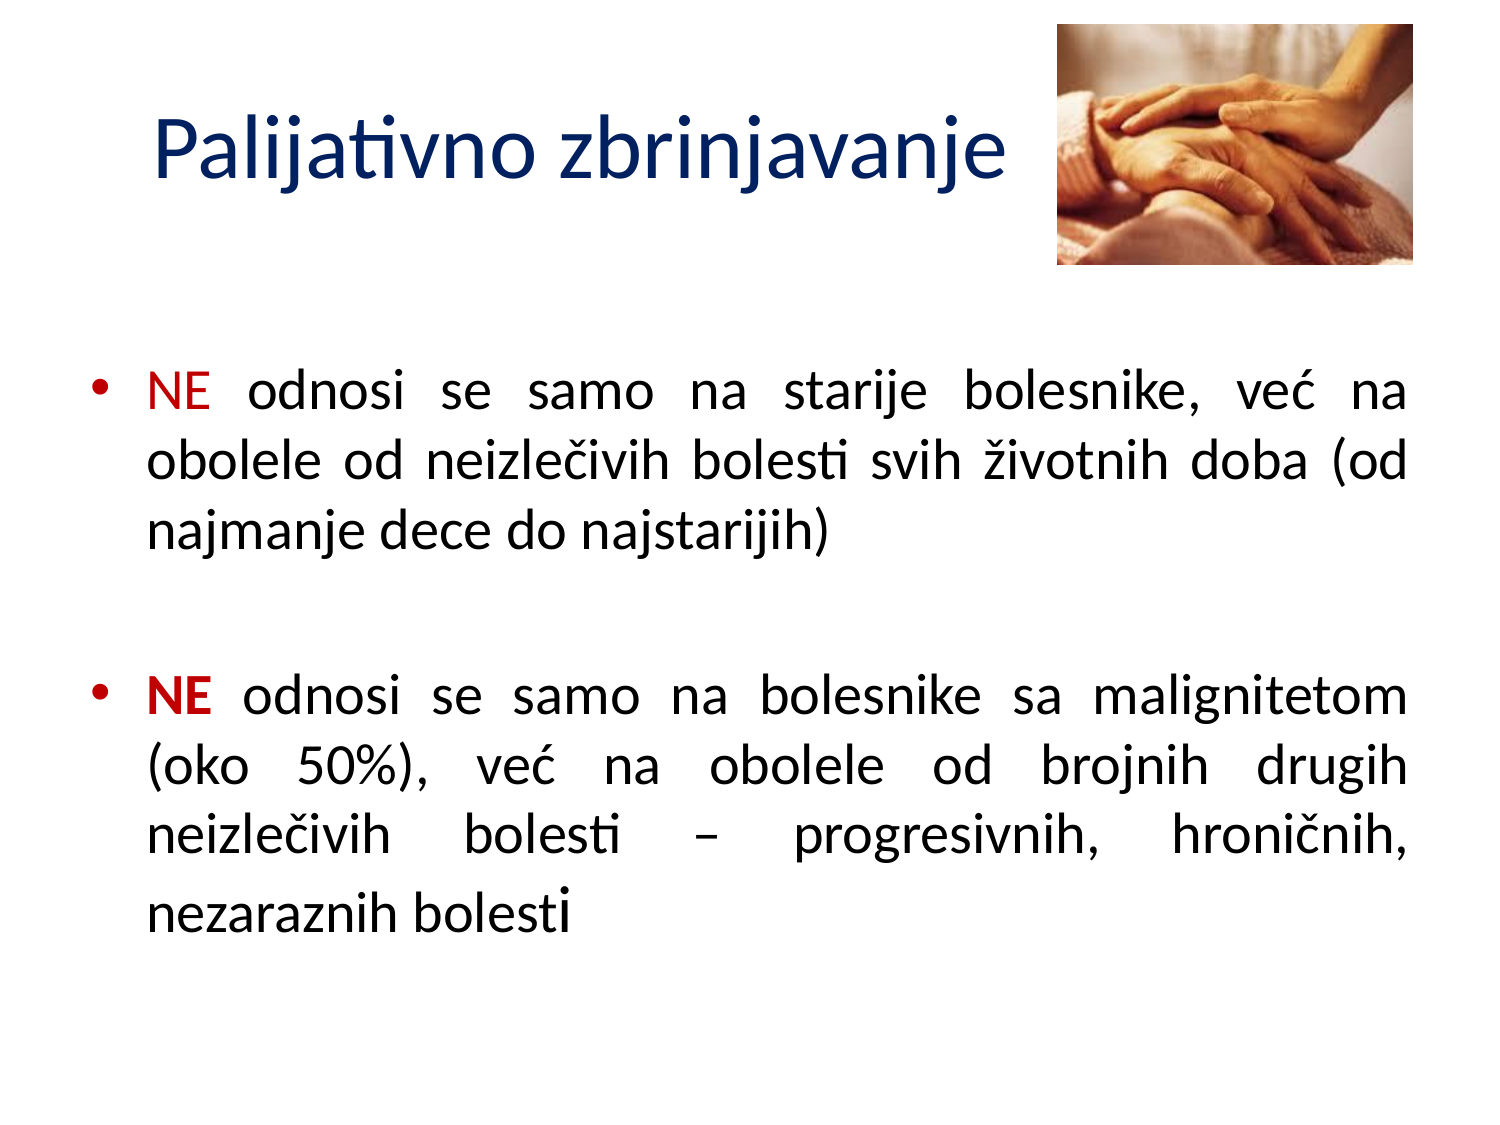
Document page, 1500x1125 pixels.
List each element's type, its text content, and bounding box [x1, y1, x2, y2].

list NE odnosi se samo na starije bolesnike, već na obolele od neizlečivih bolesti svih životnih doba (od najmanje dece do najstarijih) NE odnosi se samo na bolesnike sa malignitetom (oko 50%), već na obolele od brojnih drugih neizlečivih bolesti – progresivnih, hroničnih, nezaraznih bolesti [75, 262, 1425, 1005]
title Palijativno zbrinjavanje [1416, 45, 1425, 233]
picture [1057, 24, 1413, 265]
title Palijativno zbrinjavanje [75, 45, 1052, 233]
